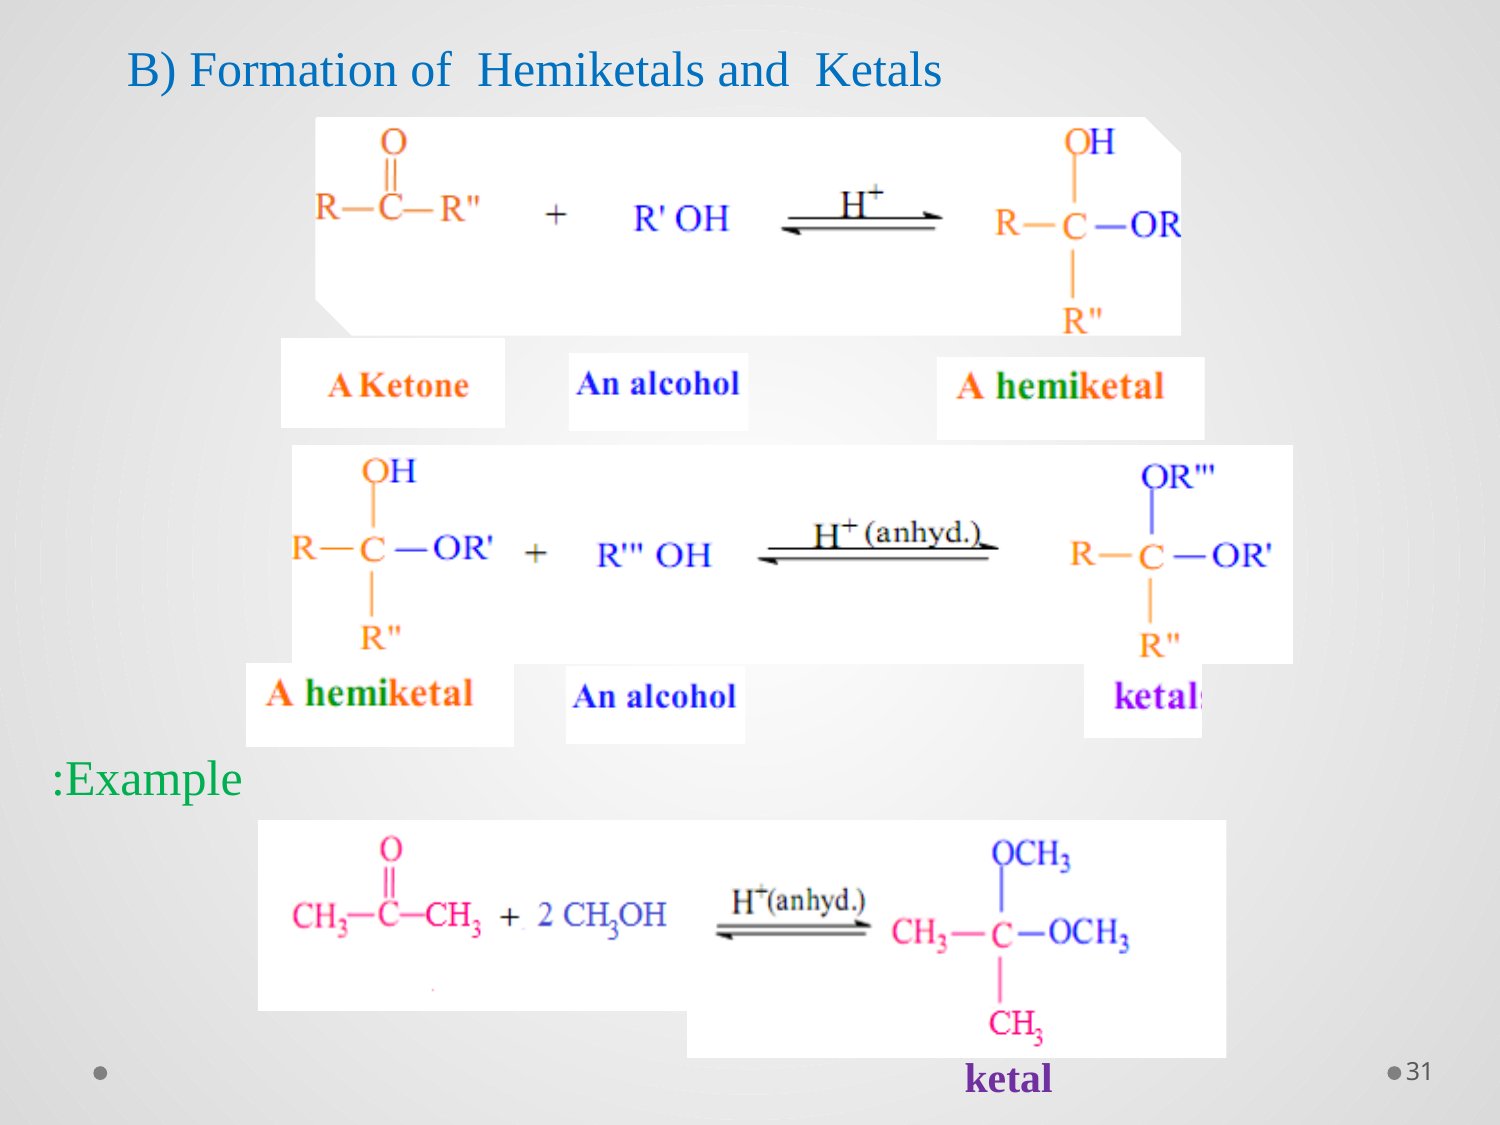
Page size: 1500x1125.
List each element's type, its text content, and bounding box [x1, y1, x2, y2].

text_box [245, 445, 1294, 747]
slide_number 31 [1401, 1042, 1494, 1103]
text_box ketal [949, 1066, 1068, 1108]
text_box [257, 820, 1227, 1058]
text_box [280, 116, 1205, 440]
text_box Example: [35, 738, 258, 813]
text_box B) Formation of Hemiketals and Ketals [112, 29, 1105, 104]
